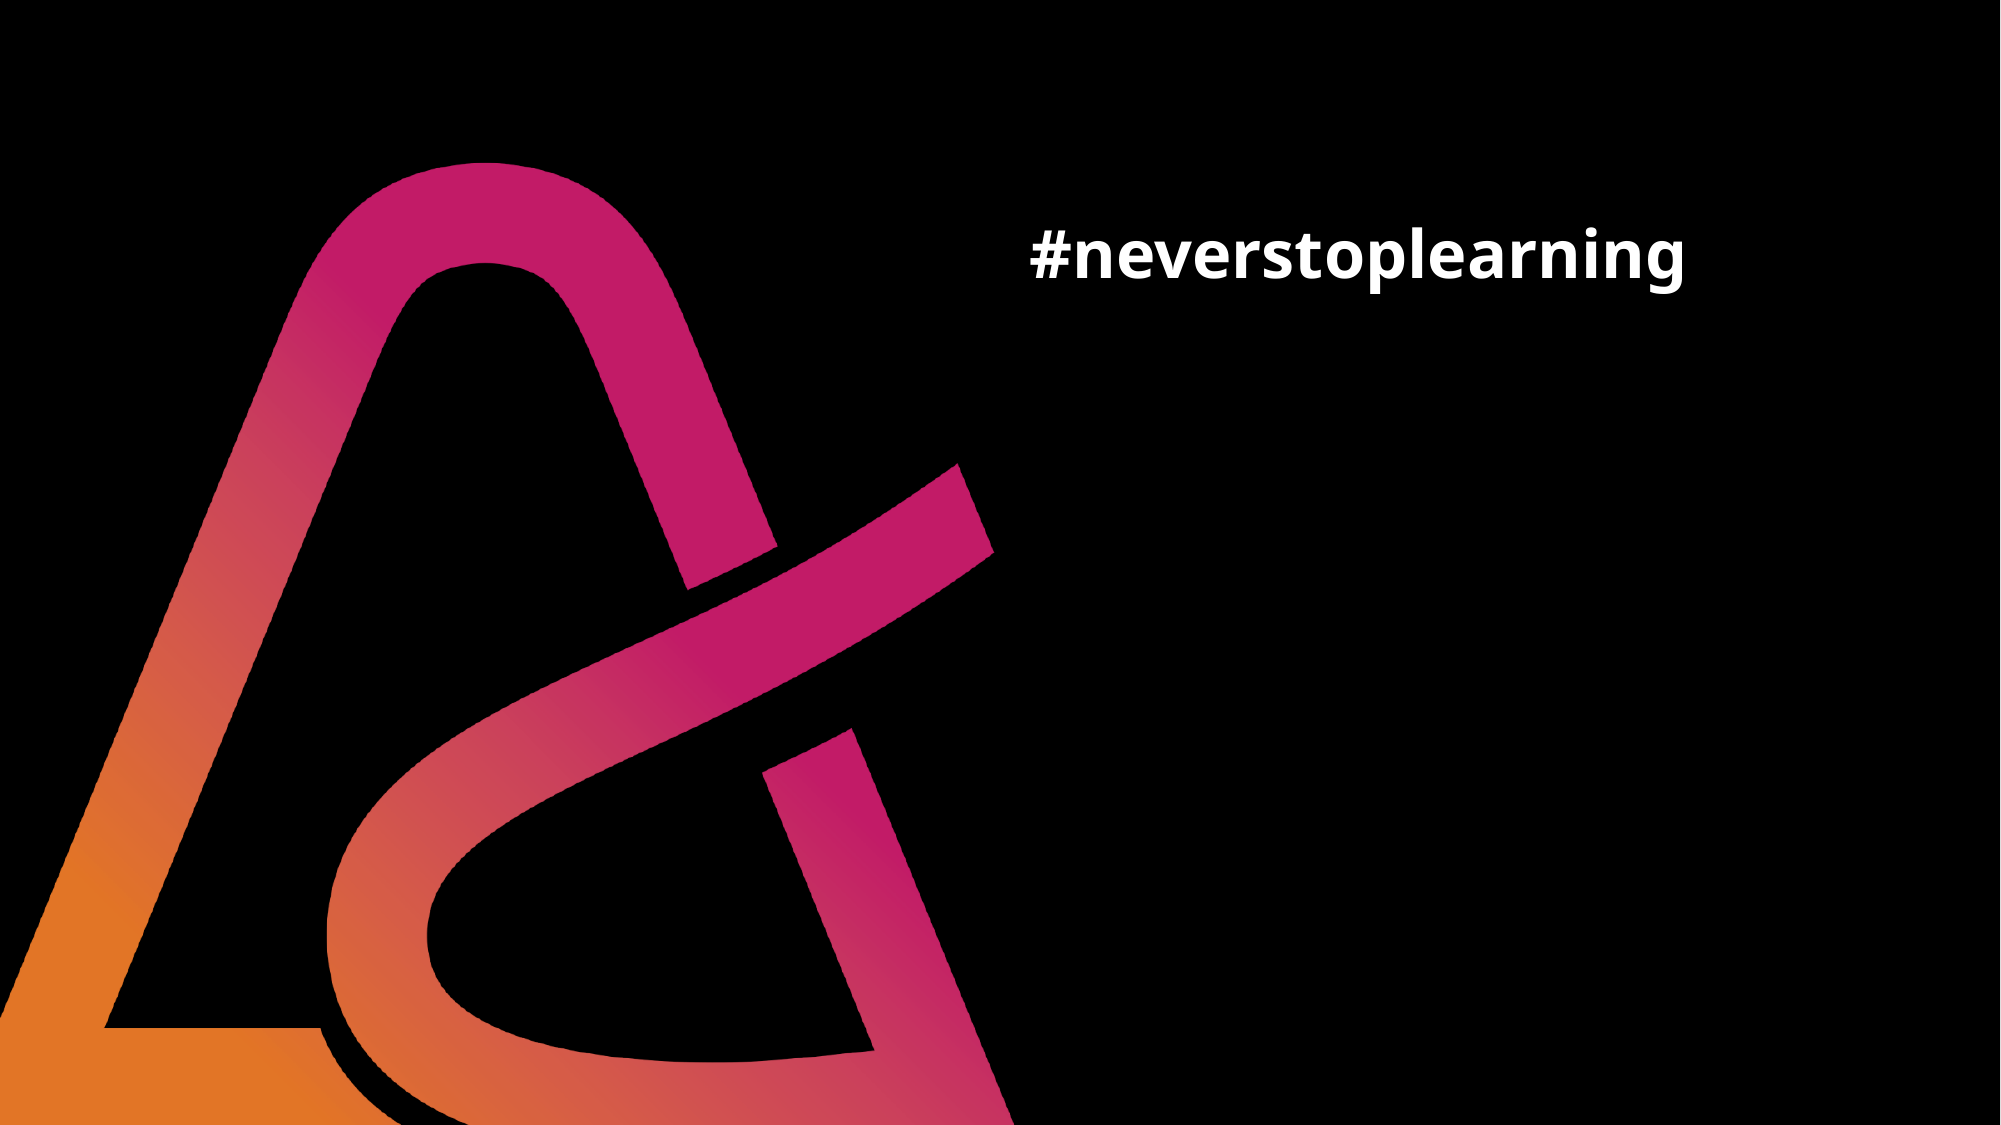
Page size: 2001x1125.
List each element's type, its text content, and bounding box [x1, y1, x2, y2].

title #neverstoplearning [1014, 119, 1863, 396]
picture [0, 143, 1015, 1125]
